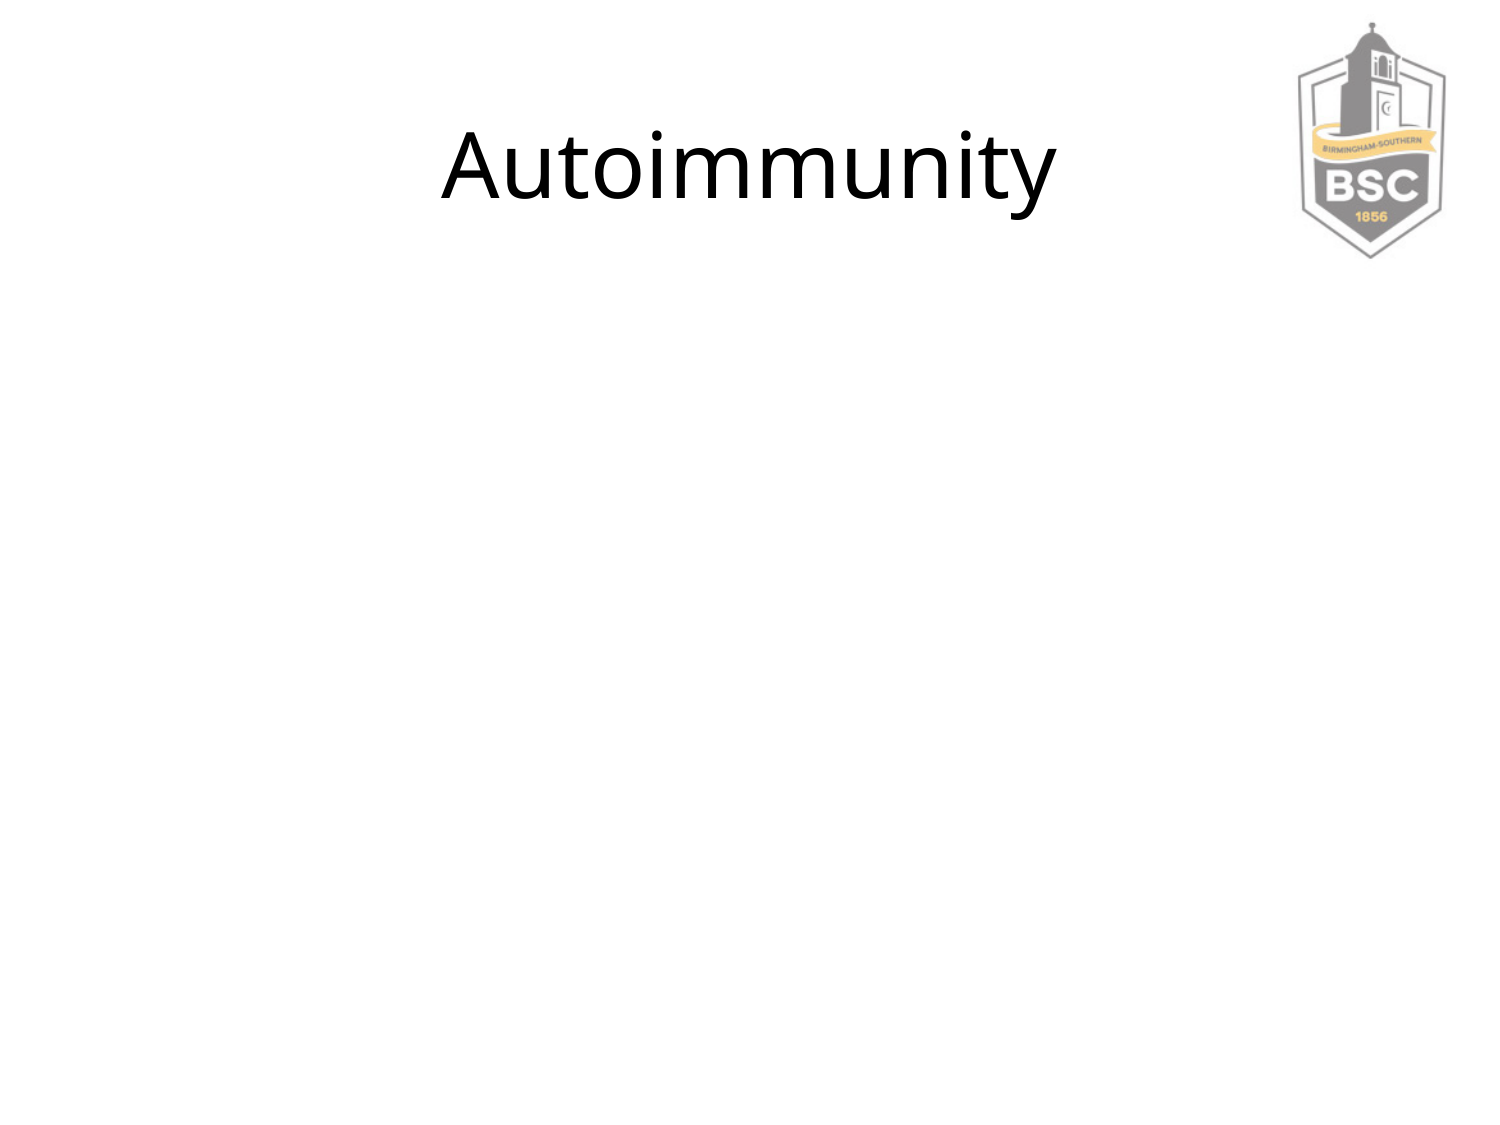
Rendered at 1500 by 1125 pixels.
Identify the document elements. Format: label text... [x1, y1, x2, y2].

title Autoimmunity [103, 59, 1397, 278]
picture [1283, 14, 1461, 269]
